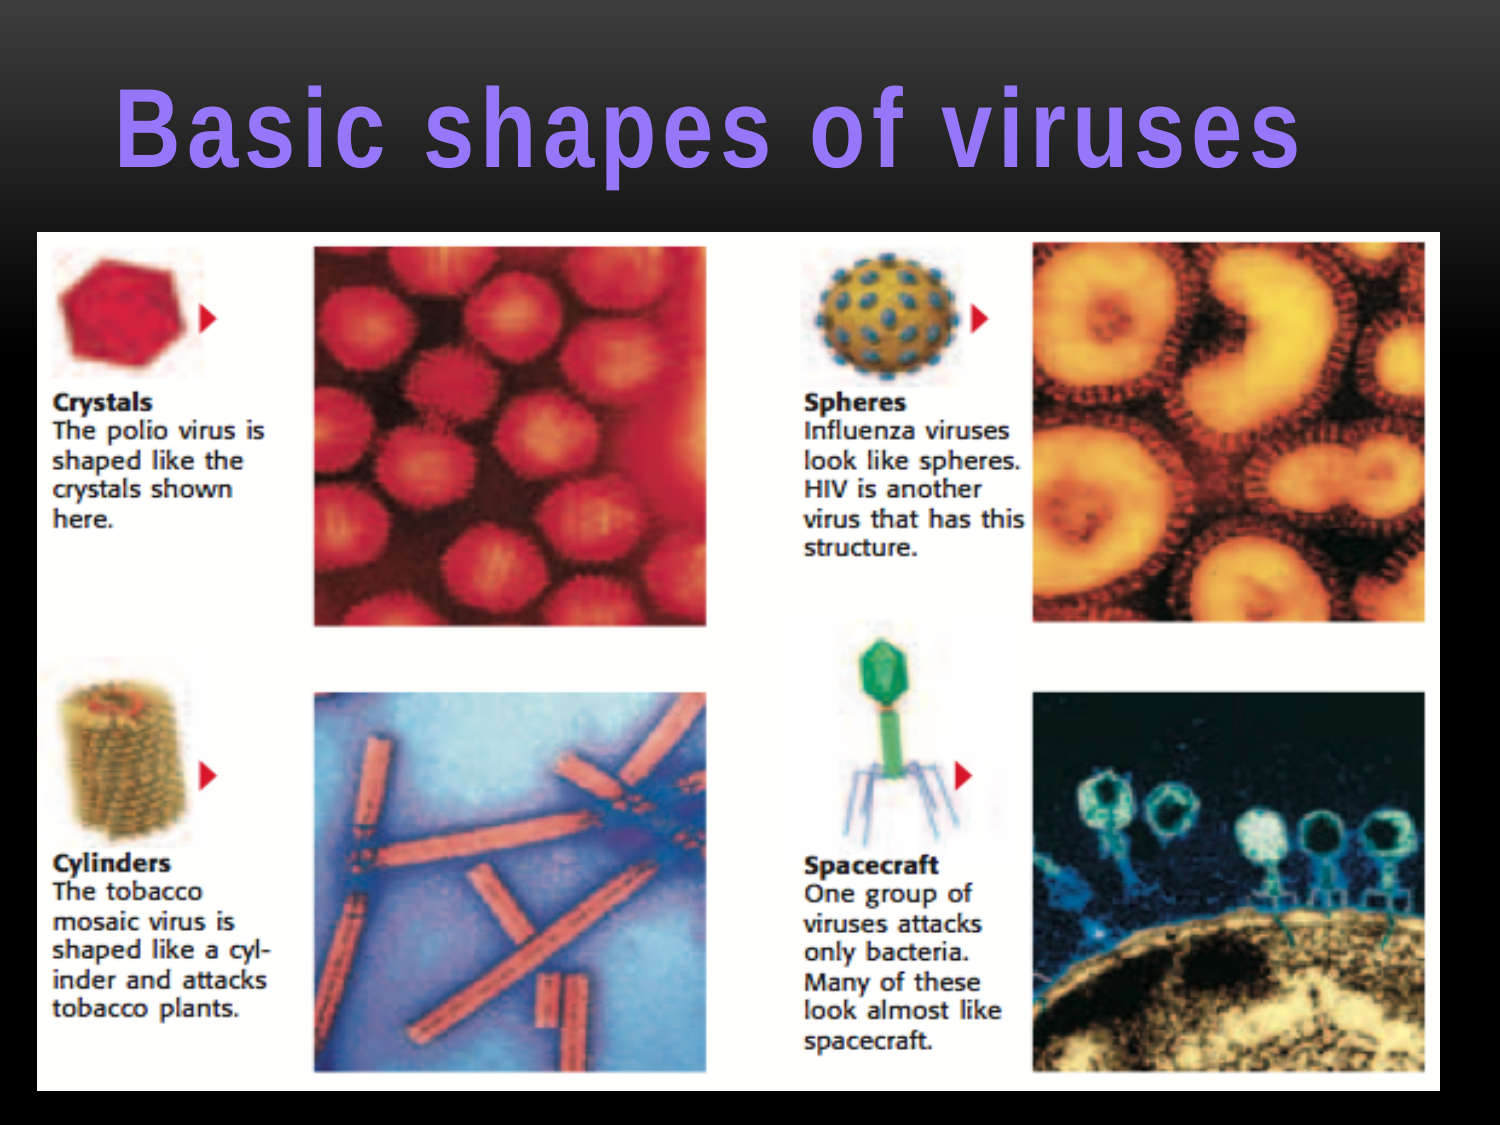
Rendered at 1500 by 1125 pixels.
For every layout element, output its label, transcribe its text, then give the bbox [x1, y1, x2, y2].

picture [0, 0, 1500, 1125]
title Basic shapes of viruses [99, 10, 1400, 198]
